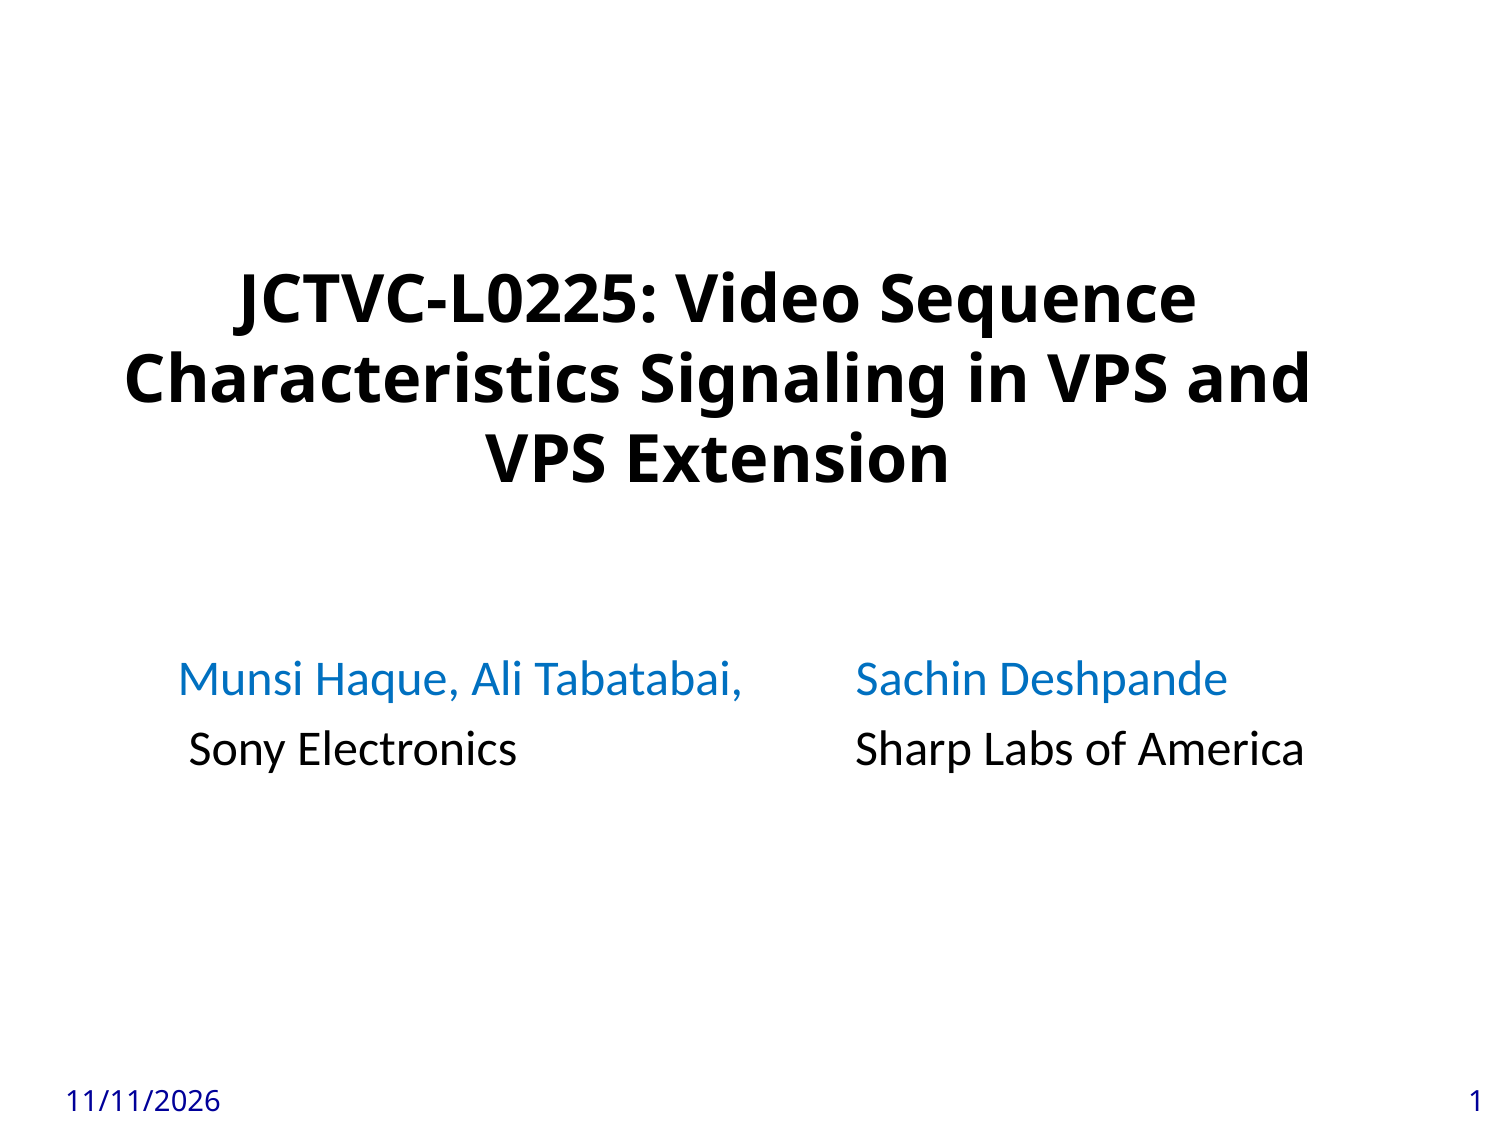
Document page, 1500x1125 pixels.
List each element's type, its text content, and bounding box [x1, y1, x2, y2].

text_box Munsi Haque, Ali Tabatabai, Sachin Deshpande Sony Electronics Sharp Labs of America [162, 637, 1375, 813]
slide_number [49, 1074, 363, 1125]
text_box JCTVC-L0225: Video Sequence Characteristics Signaling in VPS and VPS Extension [49, 248, 1388, 503]
slide_number 1 [1224, 1074, 1500, 1125]
